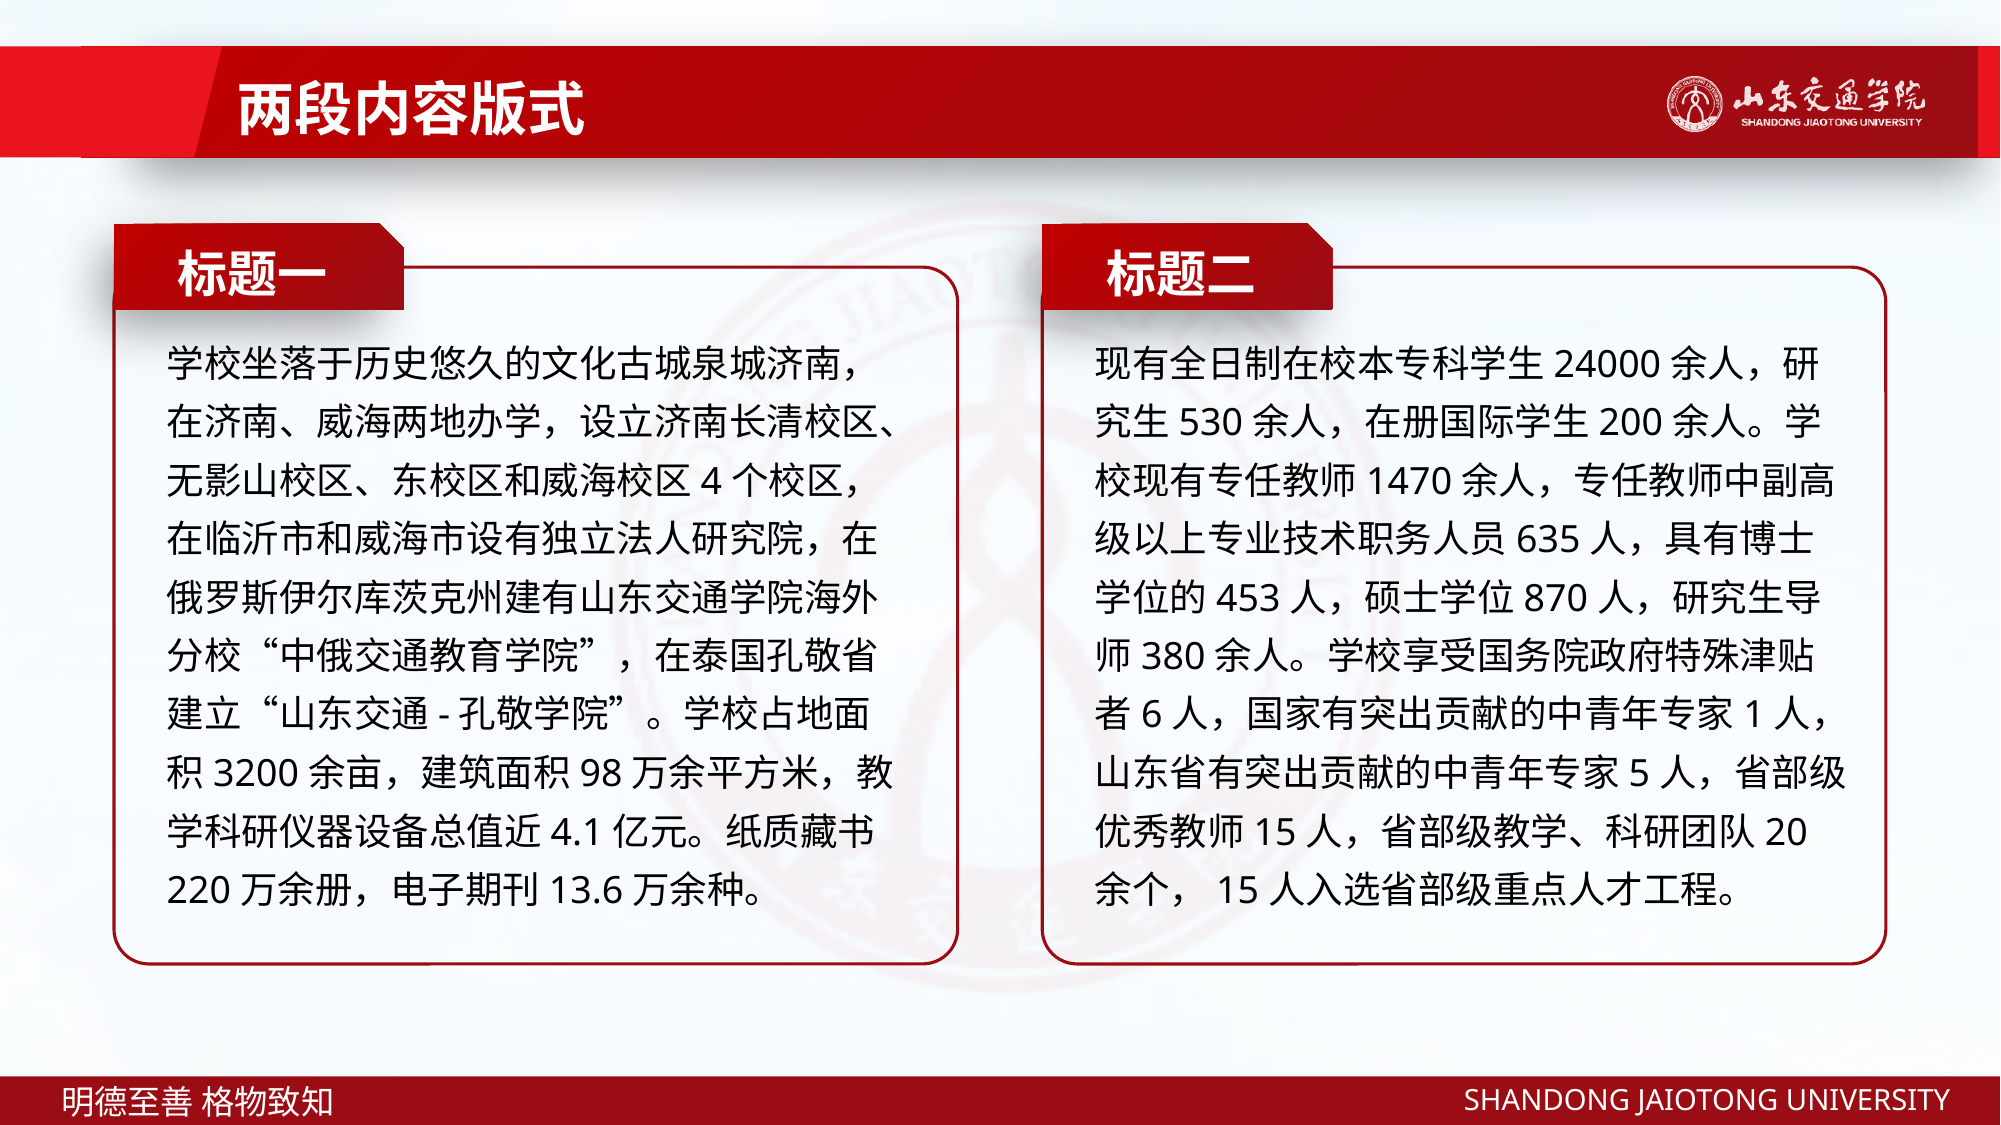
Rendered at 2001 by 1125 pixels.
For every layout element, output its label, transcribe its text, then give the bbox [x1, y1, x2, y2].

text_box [113, 223, 958, 964]
list 两段内容版式 [221, 61, 1578, 163]
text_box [1042, 223, 1886, 964]
picture [1653, 48, 1938, 158]
